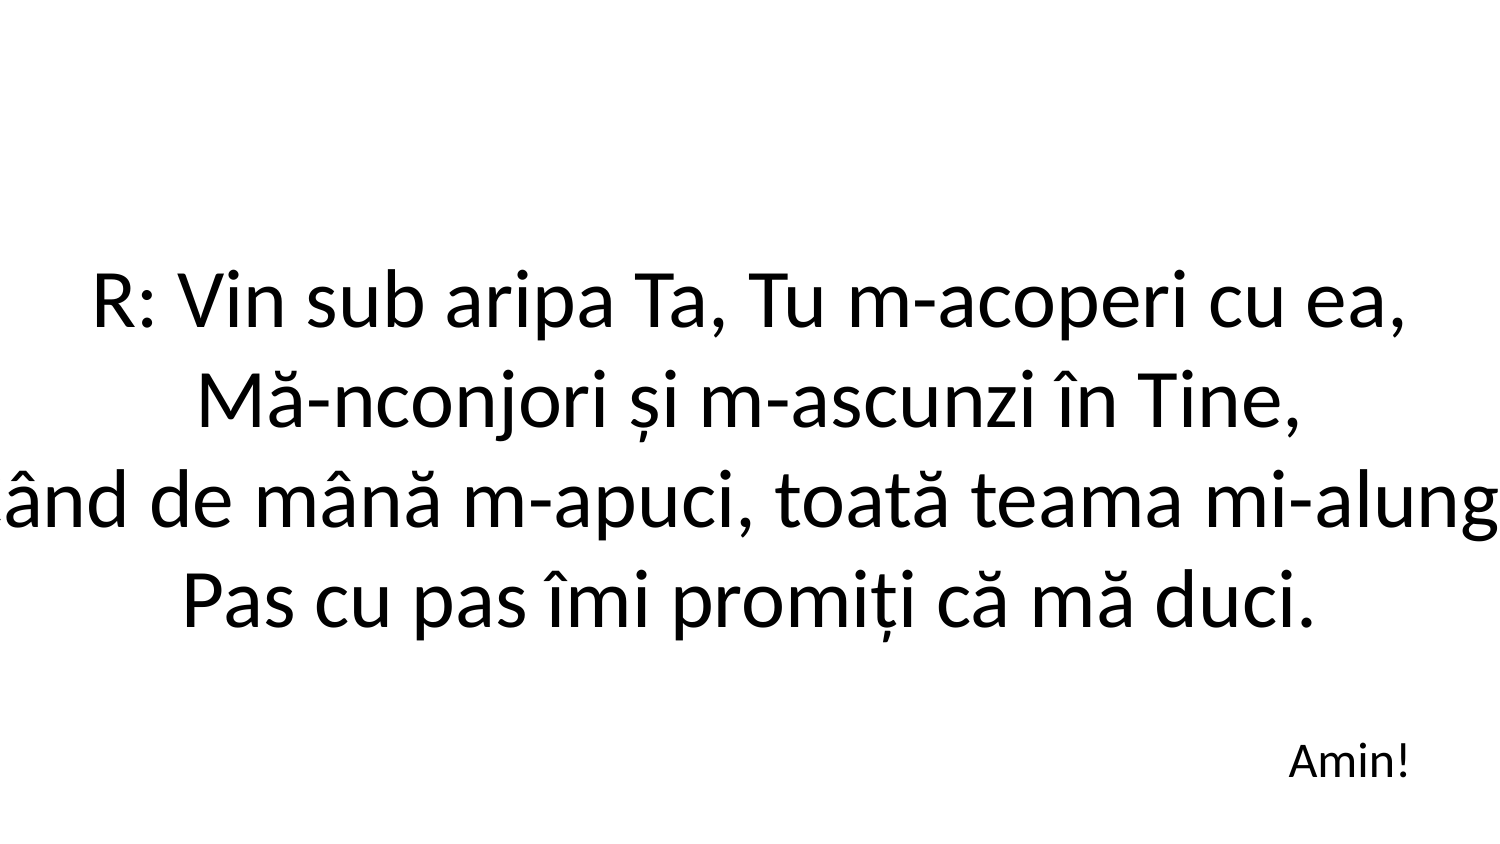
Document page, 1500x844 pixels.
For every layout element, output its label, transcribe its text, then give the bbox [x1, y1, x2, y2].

text_box Amin! [1273, 674, 1427, 795]
text_box R: Vin sub aripa Ta, Tu m-acoperi cu ea, Mă-nconjori și m-ascunzi în Tine, Când de mână m-apuci, toată teama mi-alungi, Pas cu pas îmi promiți că mă duci. [0, 192, 1500, 652]
